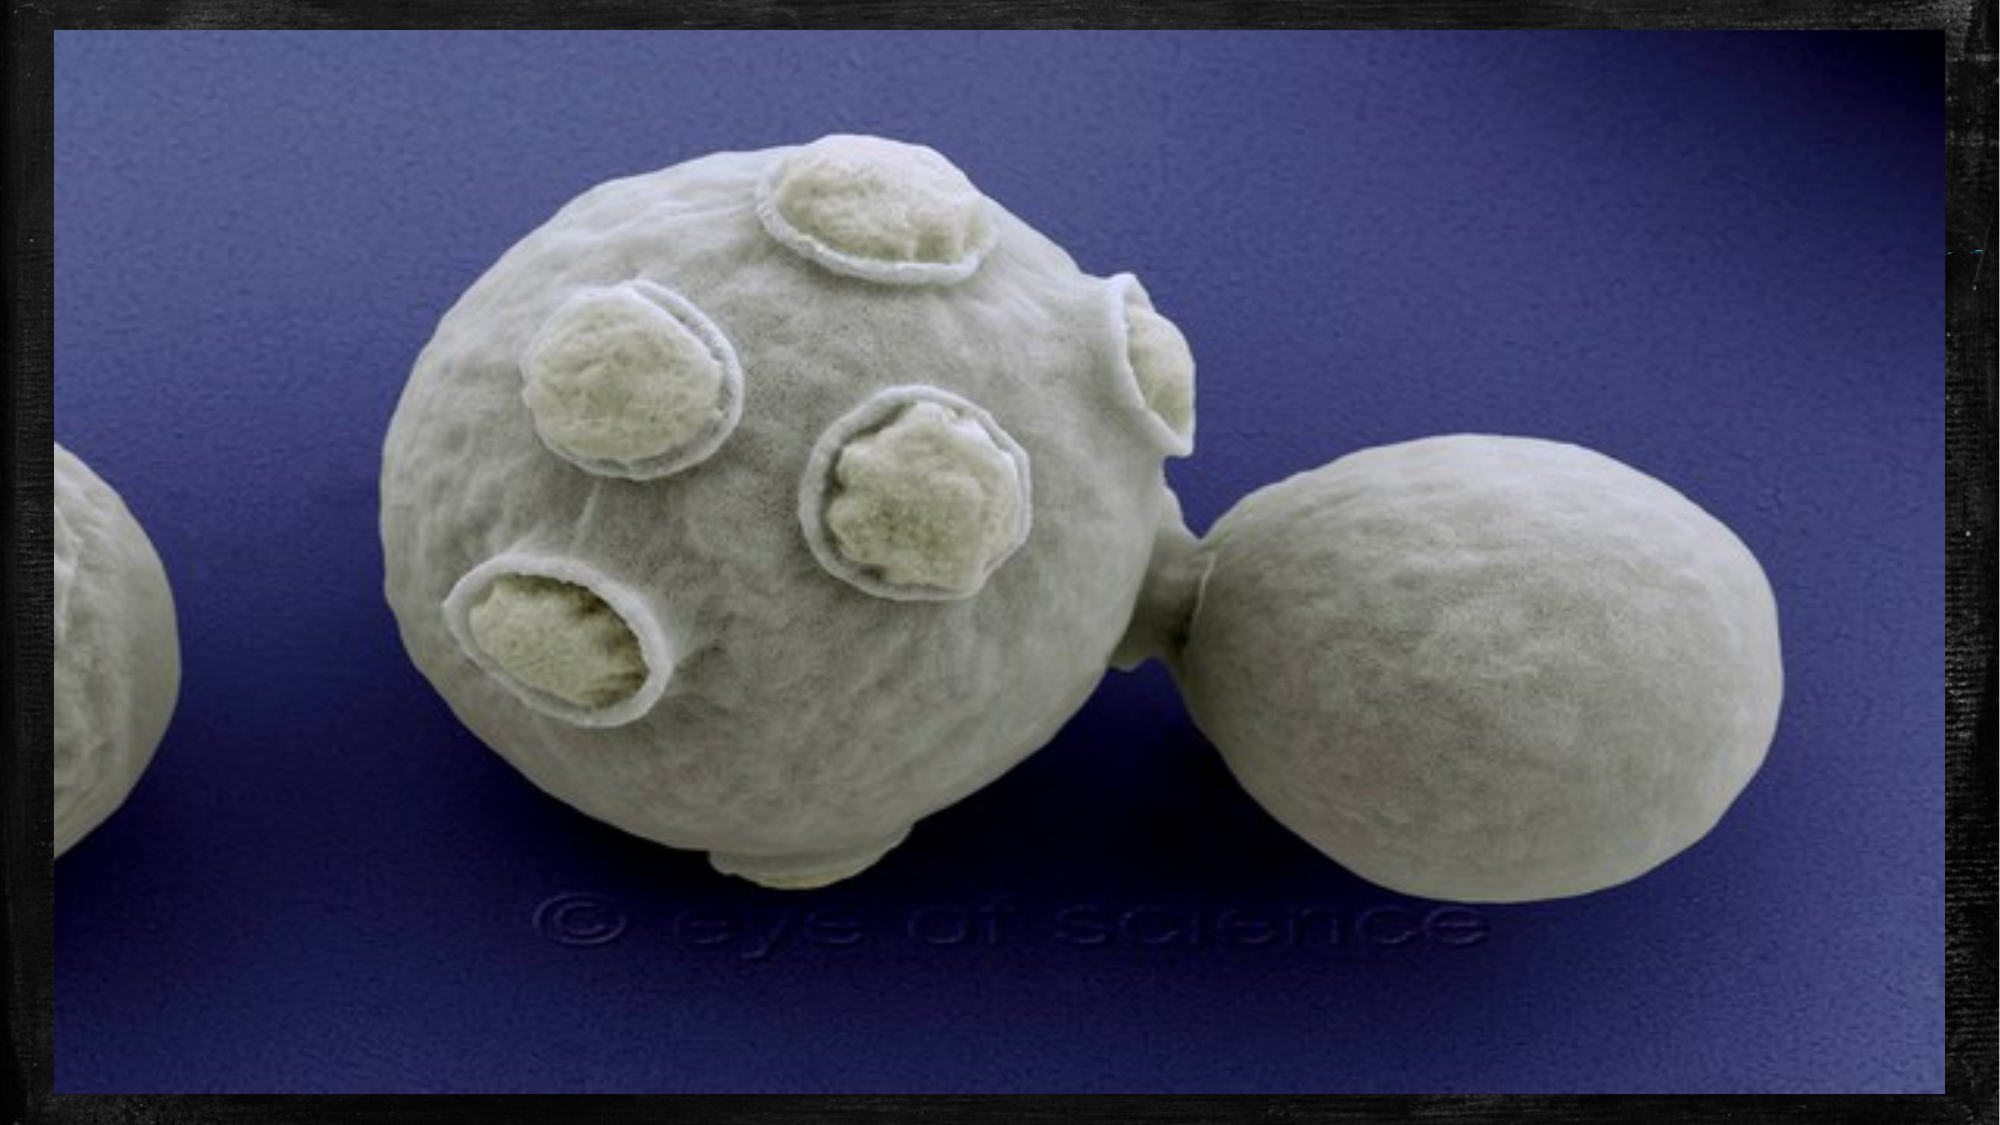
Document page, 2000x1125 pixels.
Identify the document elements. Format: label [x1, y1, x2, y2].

list [54, 30, 1945, 1094]
